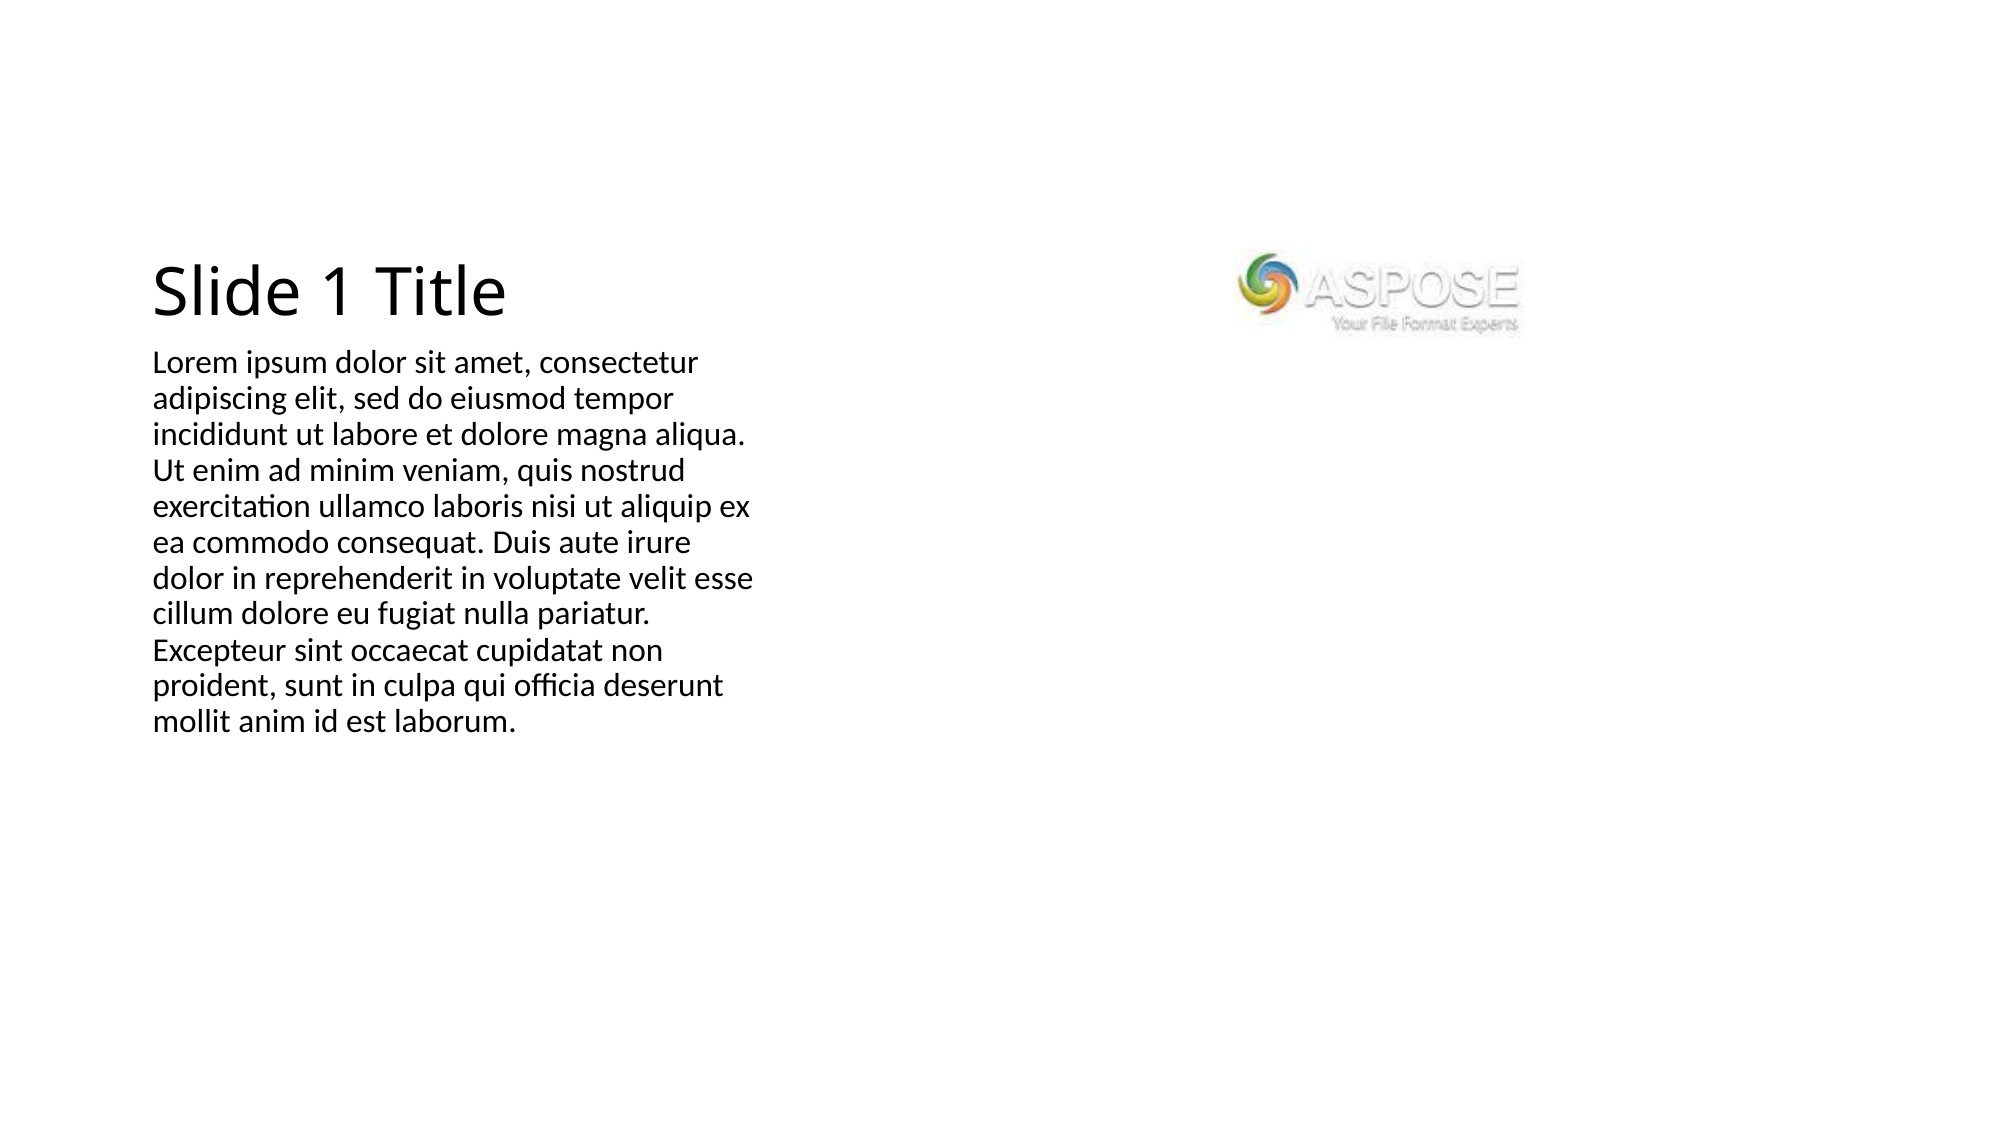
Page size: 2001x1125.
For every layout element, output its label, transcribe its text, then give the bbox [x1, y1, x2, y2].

title Slide 1 Title [137, 75, 783, 337]
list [1235, 249, 1523, 338]
list Lorem ipsum dolor sit amet, consectetur adipiscing elit, sed do eiusmod tempor incididunt ut labore et dolore magna aliqua. Ut enim ad minim veniam, quis nostrud exercitation ullamco laboris nisi ut aliquip ex ea commodo consequat. Duis aute irure dolor in reprehenderit in voluptate velit esse cillum dolore eu fugiat nulla pariatur. Excepteur sint occaecat cupidatat non proident, sunt in culpa qui officia deserunt mollit anim id est laborum. [137, 337, 783, 963]
